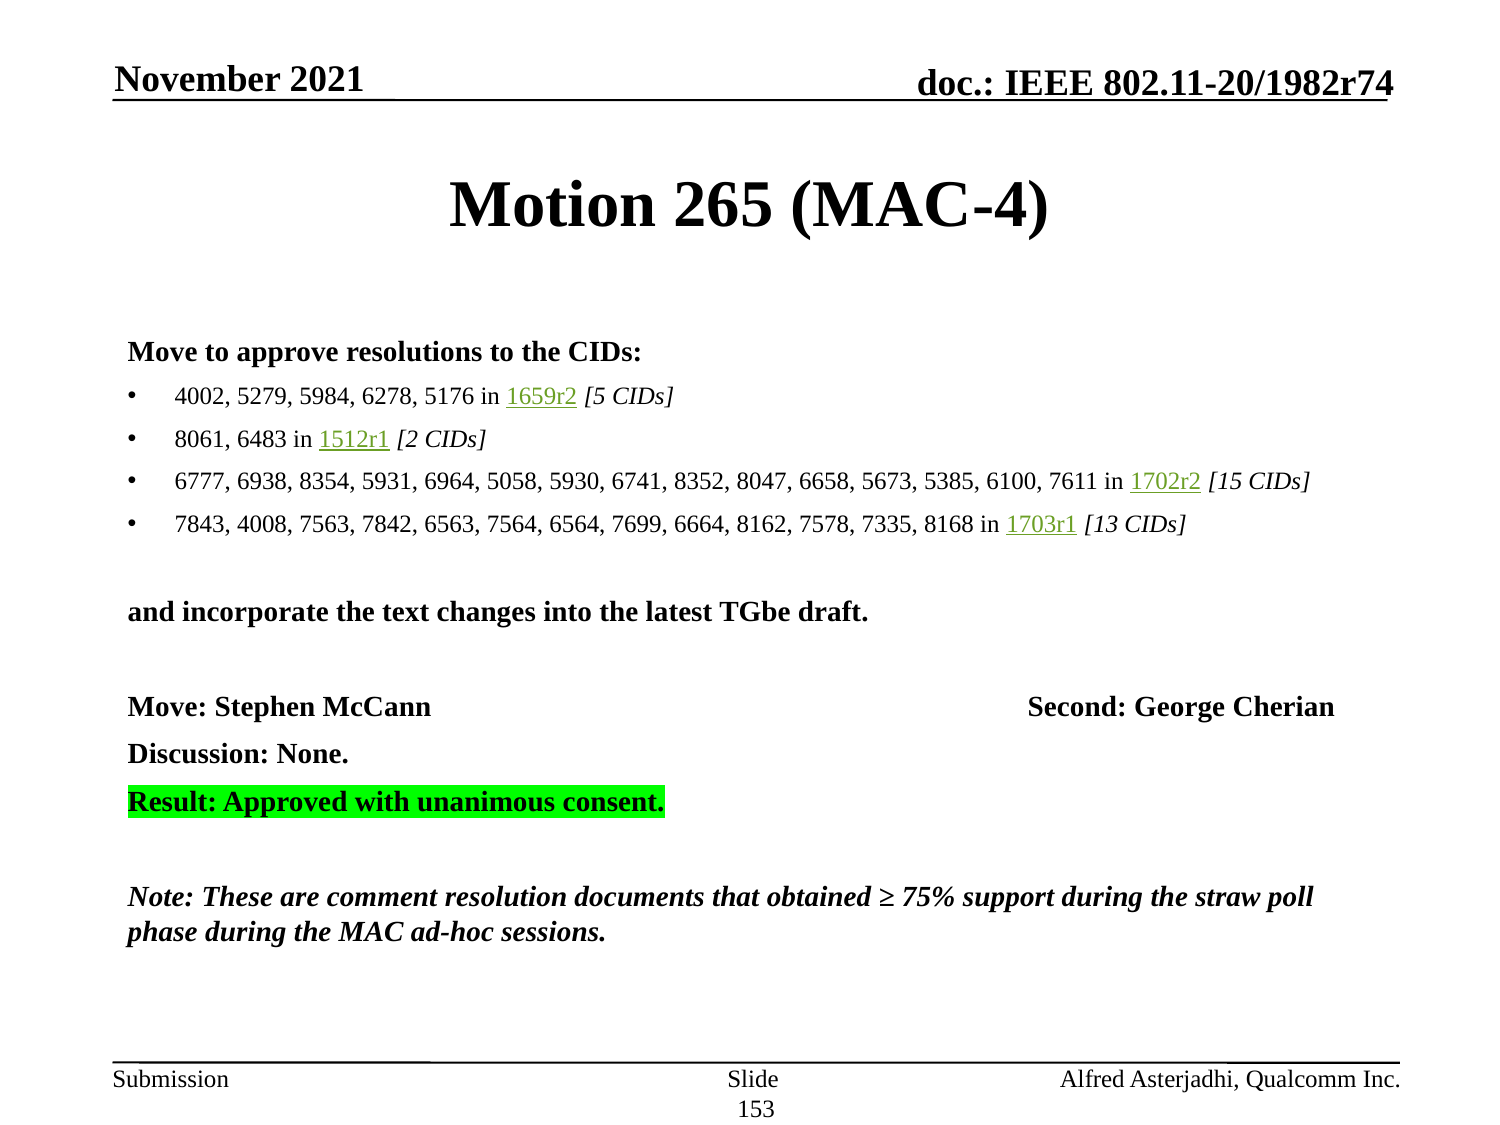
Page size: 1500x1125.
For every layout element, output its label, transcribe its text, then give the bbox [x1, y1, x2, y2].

list Move to approve resolutions to the CIDs: 4002, 5279, 5984, 6278, 5176 in 1659r2 [5 CIDs] 8061, 6483 in 1512r1 [2 CIDs] 6777, 6938, 8354, 5931, 6964, 5058, 5930, 6741, 8352, 8047, 6658, 5673, 5385, 6100, 7611 in 1702r2 [15 CIDs] 7843, 4008, 7563, 7842, 6563, 7564, 6564, 7699, 6664, 8162, 7578, 7335, 8168 in 1703r1 [13 CIDs] and incorporate the text changes into the latest TGbe draft. Move: Stephen McCann Second: George Cherian Discussion: None. Result: Approved with unanimous consent. Note: These are comment resolution documents that obtained ≥ 75% support during the straw poll phase during the MAC ad-hoc sessions. [112, 324, 1388, 1063]
footer Alfred Asterjadhi, Qualcomm Inc. [878, 1061, 1402, 1093]
slide_number Slide 153 [712, 1061, 800, 1123]
title Motion 265 (MAC-4) [112, 112, 1388, 288]
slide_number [114, 54, 423, 100]
